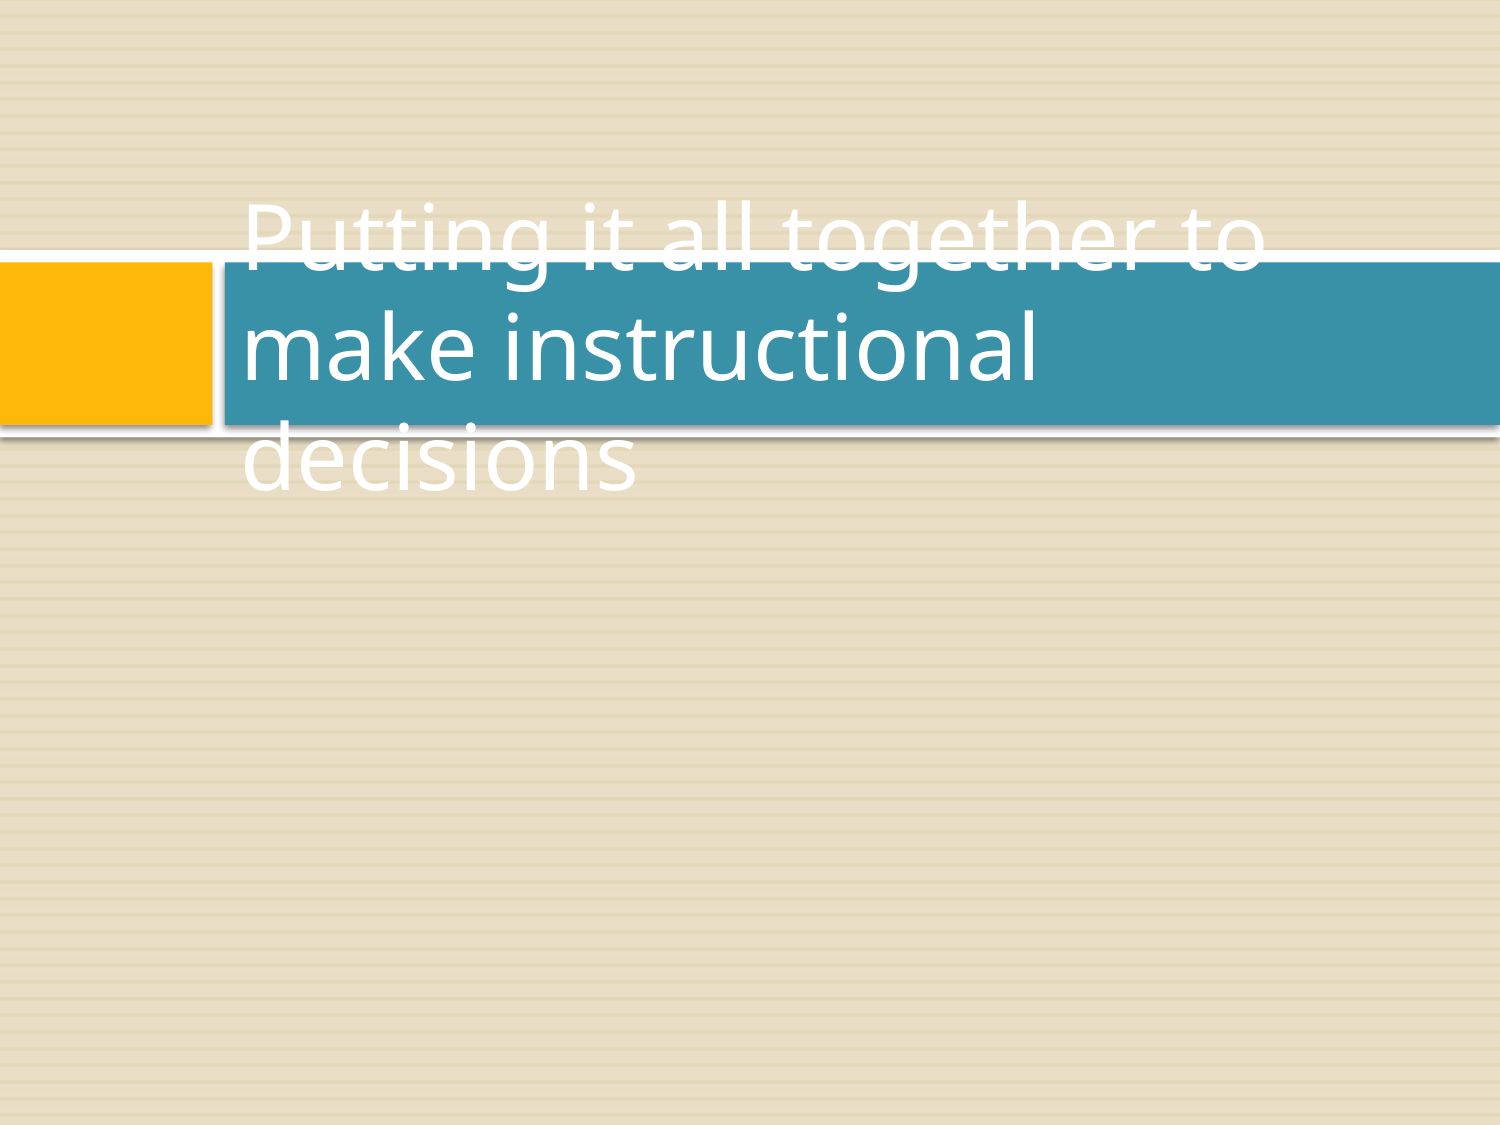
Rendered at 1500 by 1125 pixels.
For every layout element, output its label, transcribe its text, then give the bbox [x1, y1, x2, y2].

title Putting it all together to make instructional decisions [224, 262, 1476, 426]
